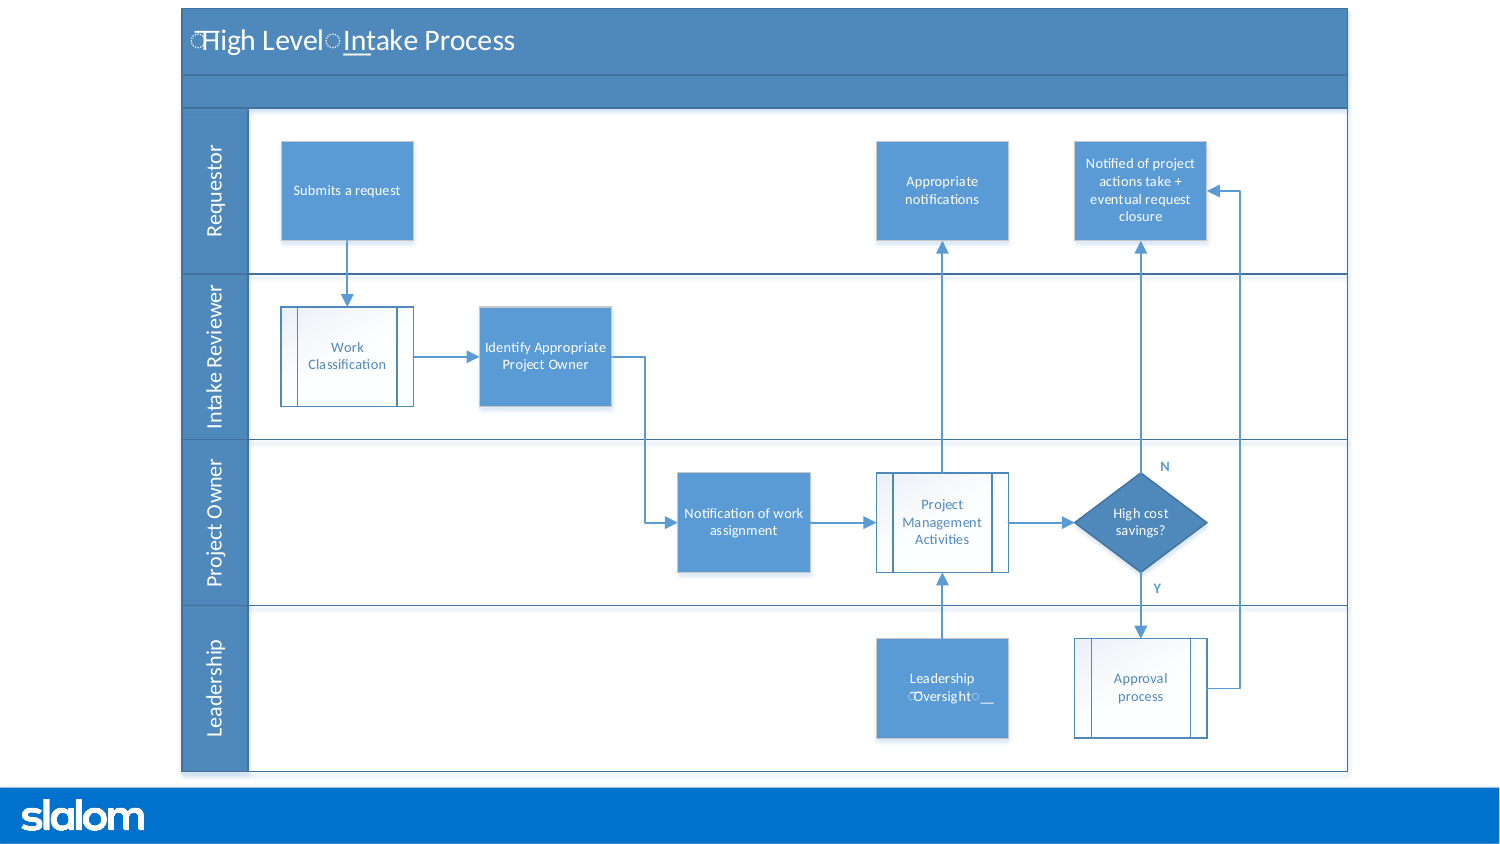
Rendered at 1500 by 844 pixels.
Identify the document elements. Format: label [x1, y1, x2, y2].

picture [172, 3, 1356, 783]
picture [21, 799, 144, 831]
